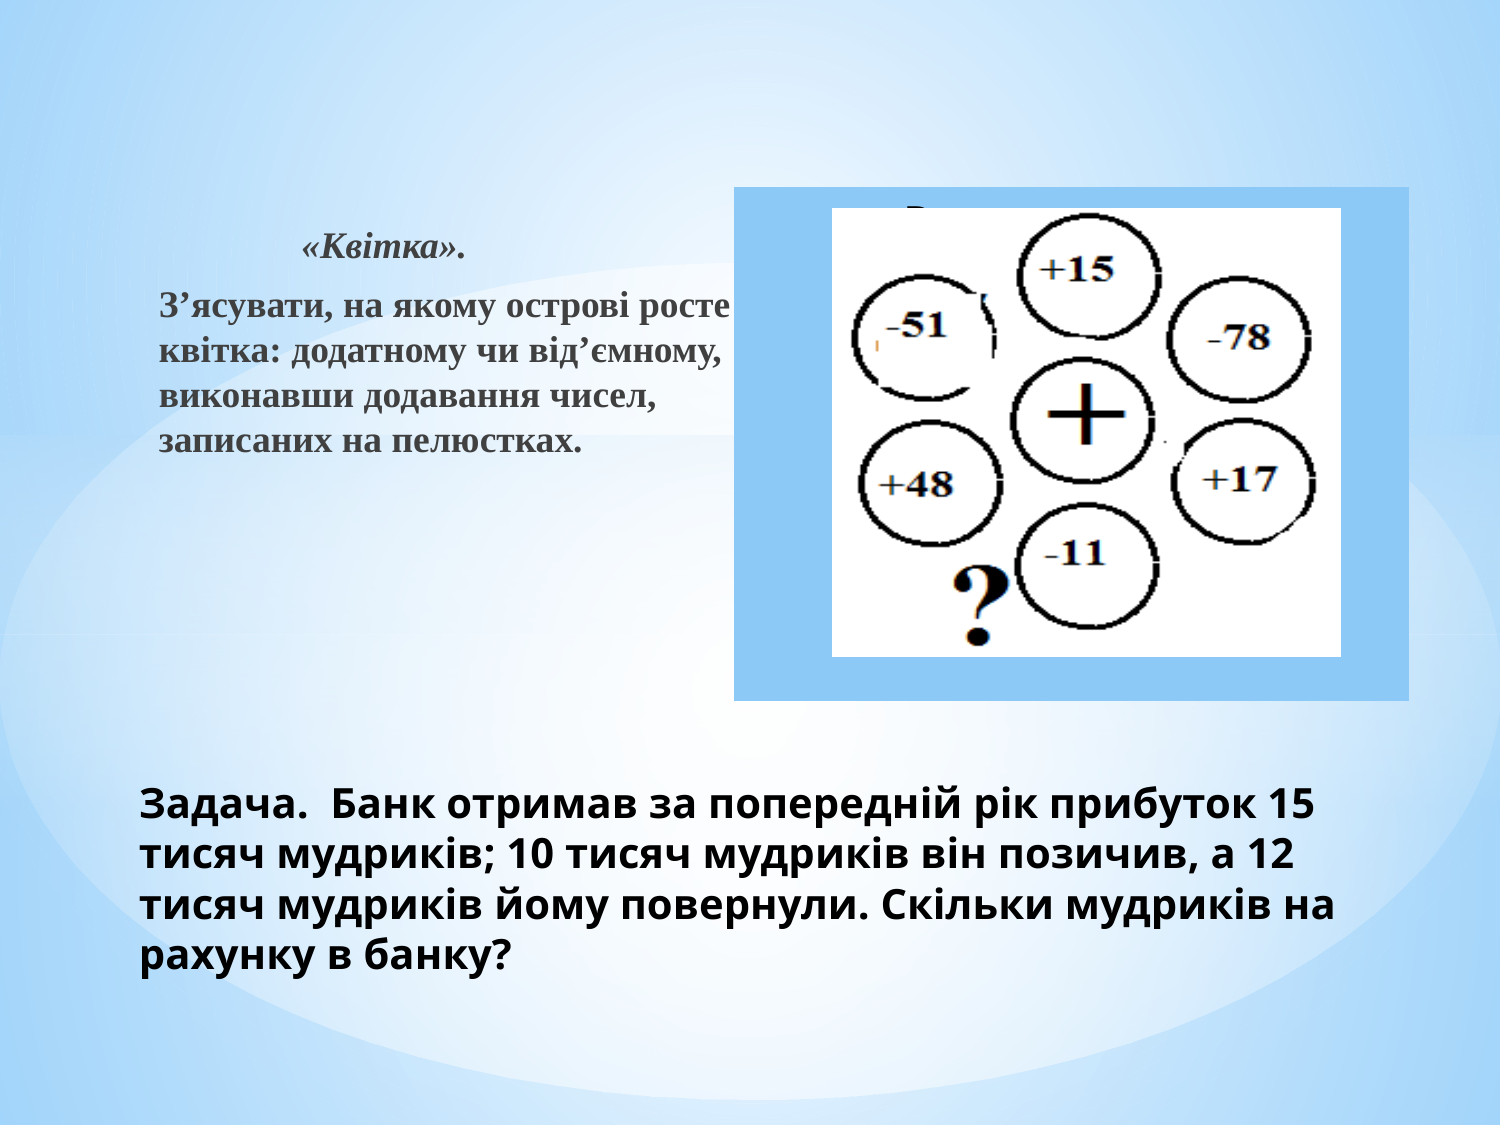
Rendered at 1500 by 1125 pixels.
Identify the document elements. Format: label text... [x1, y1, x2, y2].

list «Квітка». З’ясувати, на якому острові росте квітка: додатному чи від’ємному, виконавши додавання чисел, записаних на пелюстках. [144, 165, 750, 521]
picture [733, 187, 1410, 701]
title Задача. Банк отримав за попередній рік прибуток 15 тисяч мудриків; 10 тисяч мудриків він позичив, а 12 тисяч мудриків йому повернули. Скільки мудриків на рахунку в банку? [123, 633, 1400, 1035]
